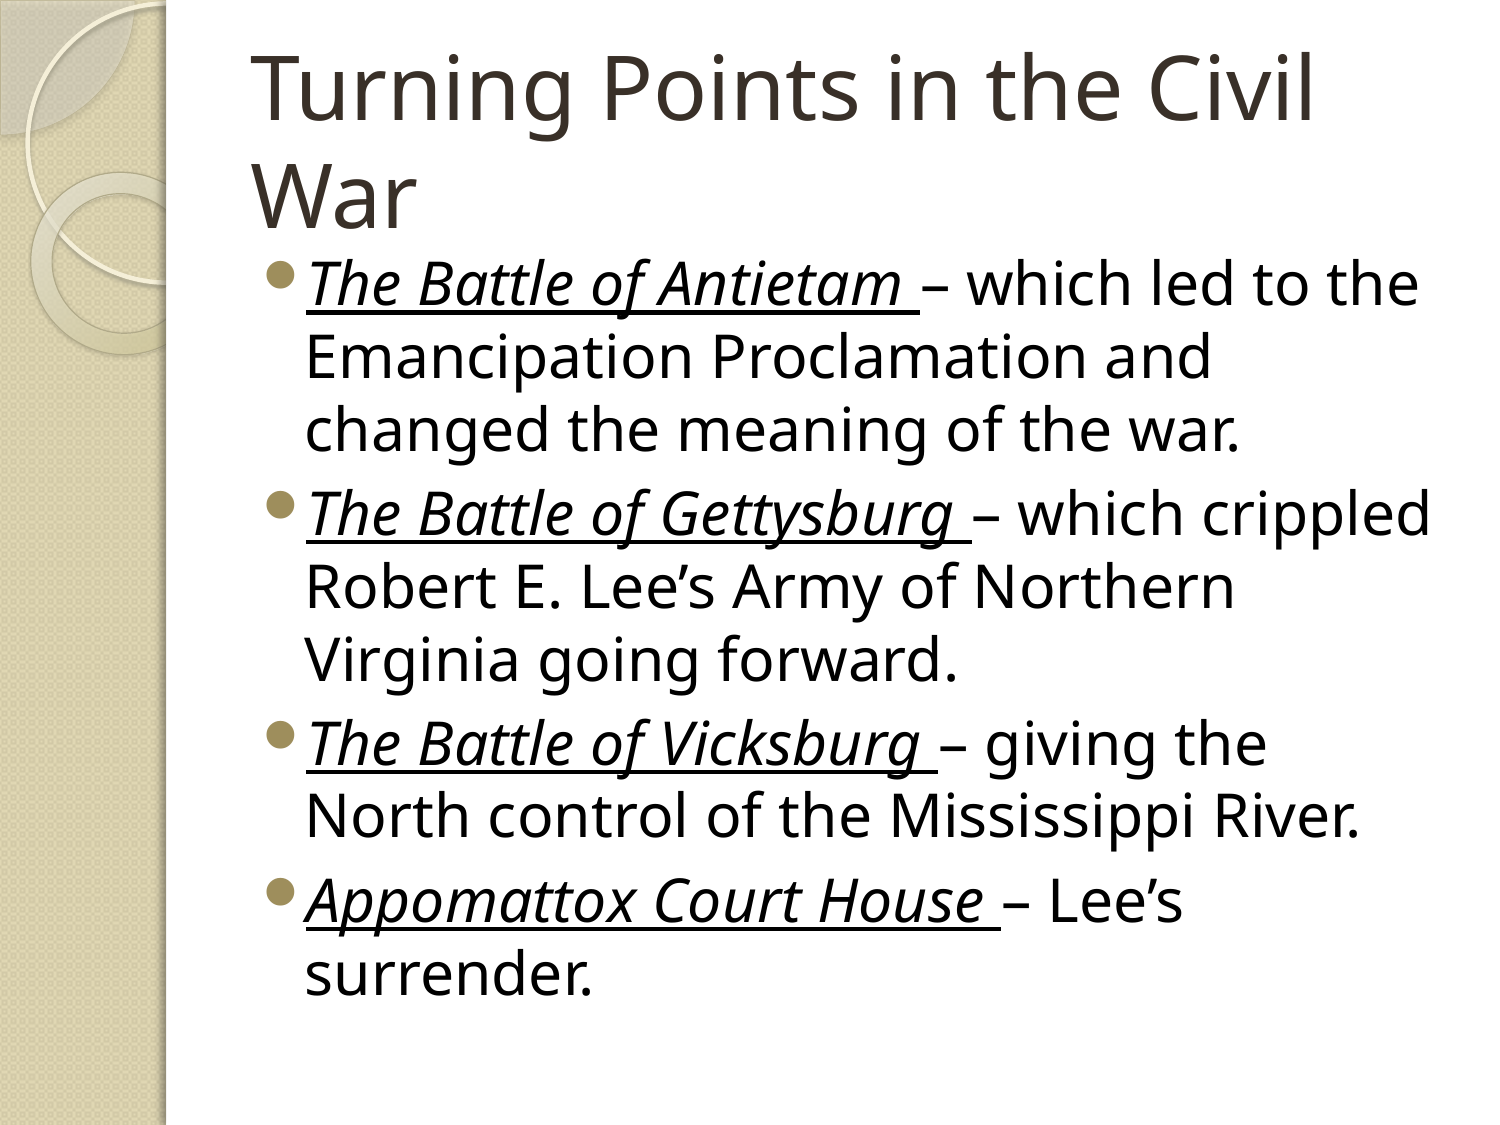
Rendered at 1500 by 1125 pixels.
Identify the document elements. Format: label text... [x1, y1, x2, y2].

title Turning Points in the Civil War [235, 45, 1466, 233]
list The Battle of Antietam – which led to the Emancipation Proclamation and changed the meaning of the war. The Battle of Gettysburg – which crippled Robert E. Lee’s Army of Northern Virginia going forward. The Battle of Vicksburg – giving the North control of the Mississippi River. Appomattox Court House – Lee’s surrender. [235, 237, 1466, 1025]
